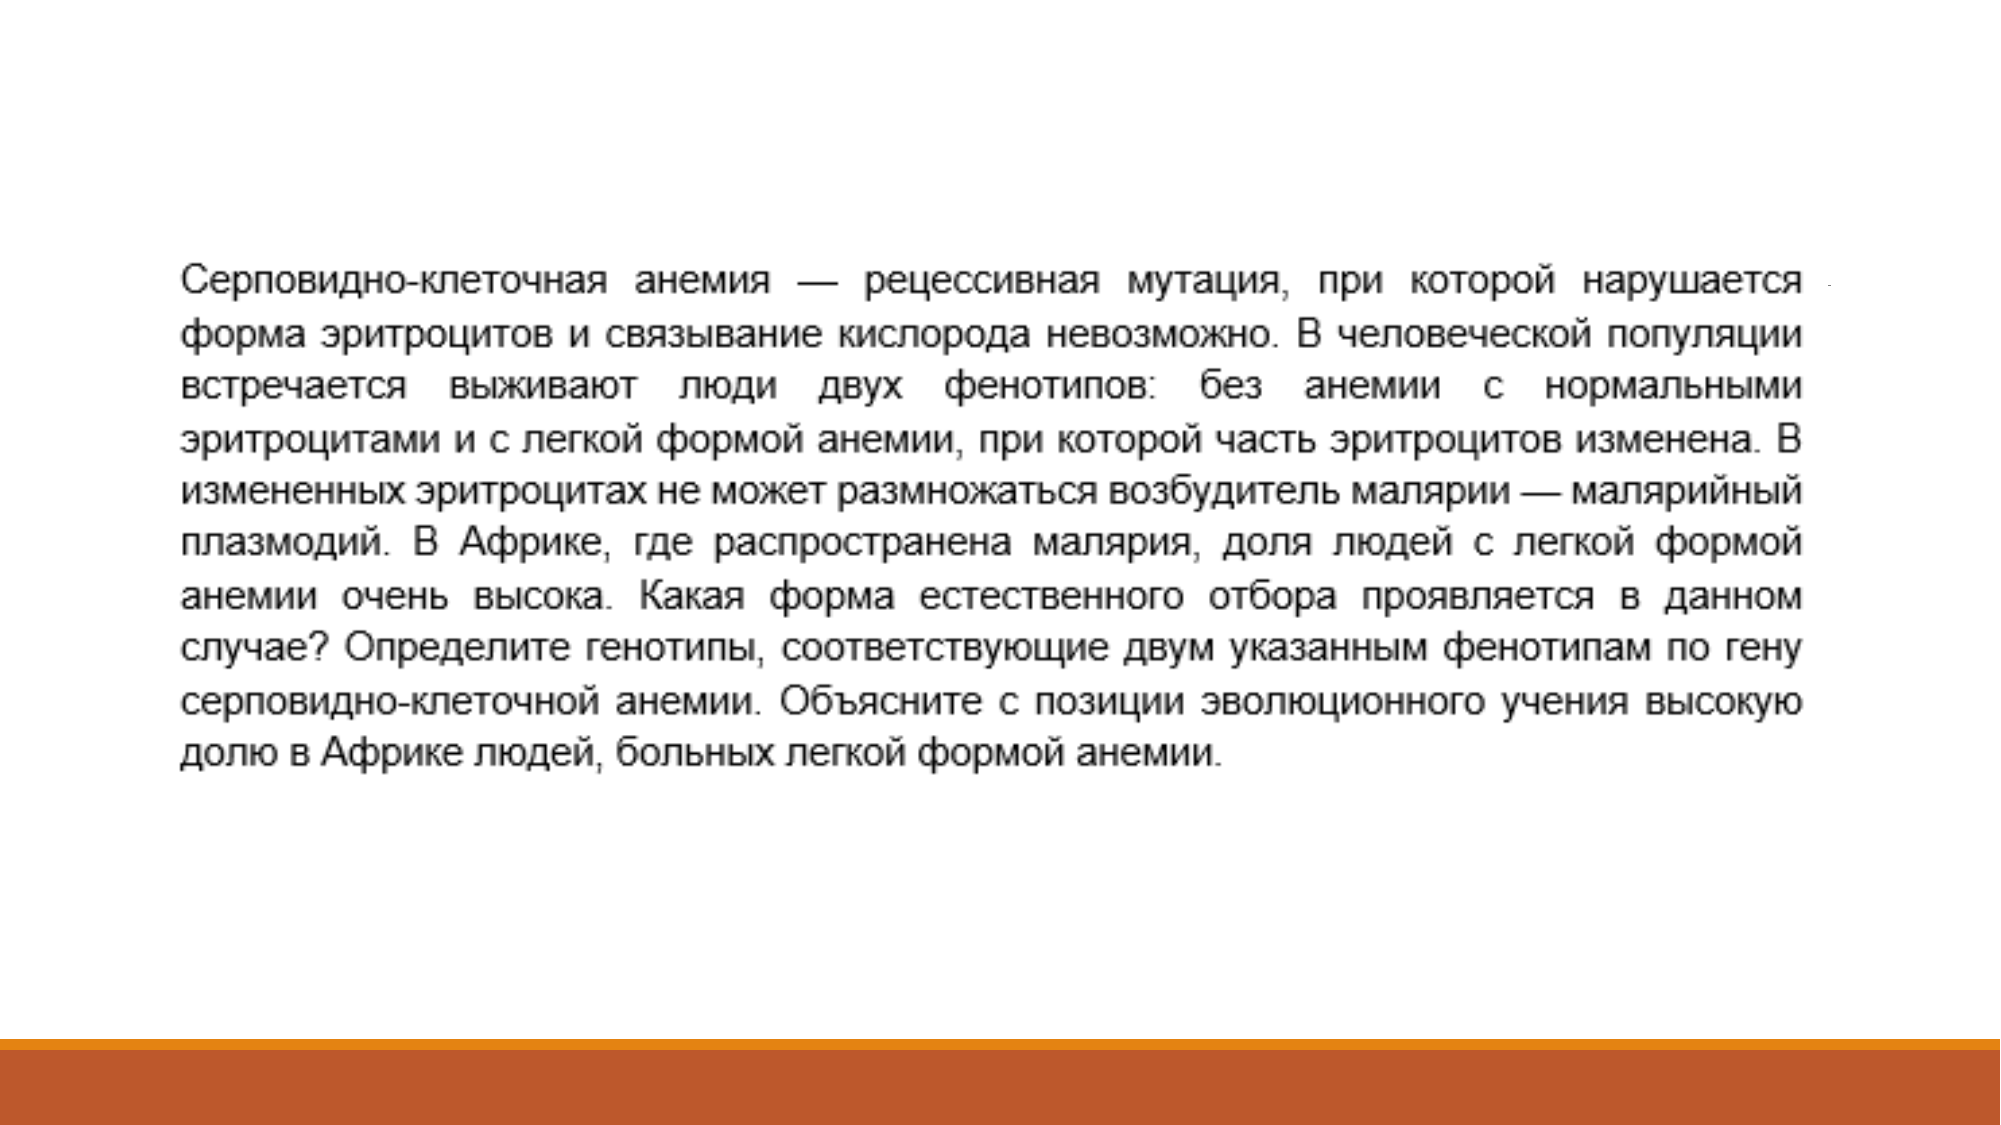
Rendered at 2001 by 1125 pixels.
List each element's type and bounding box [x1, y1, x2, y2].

picture [164, 248, 1829, 807]
